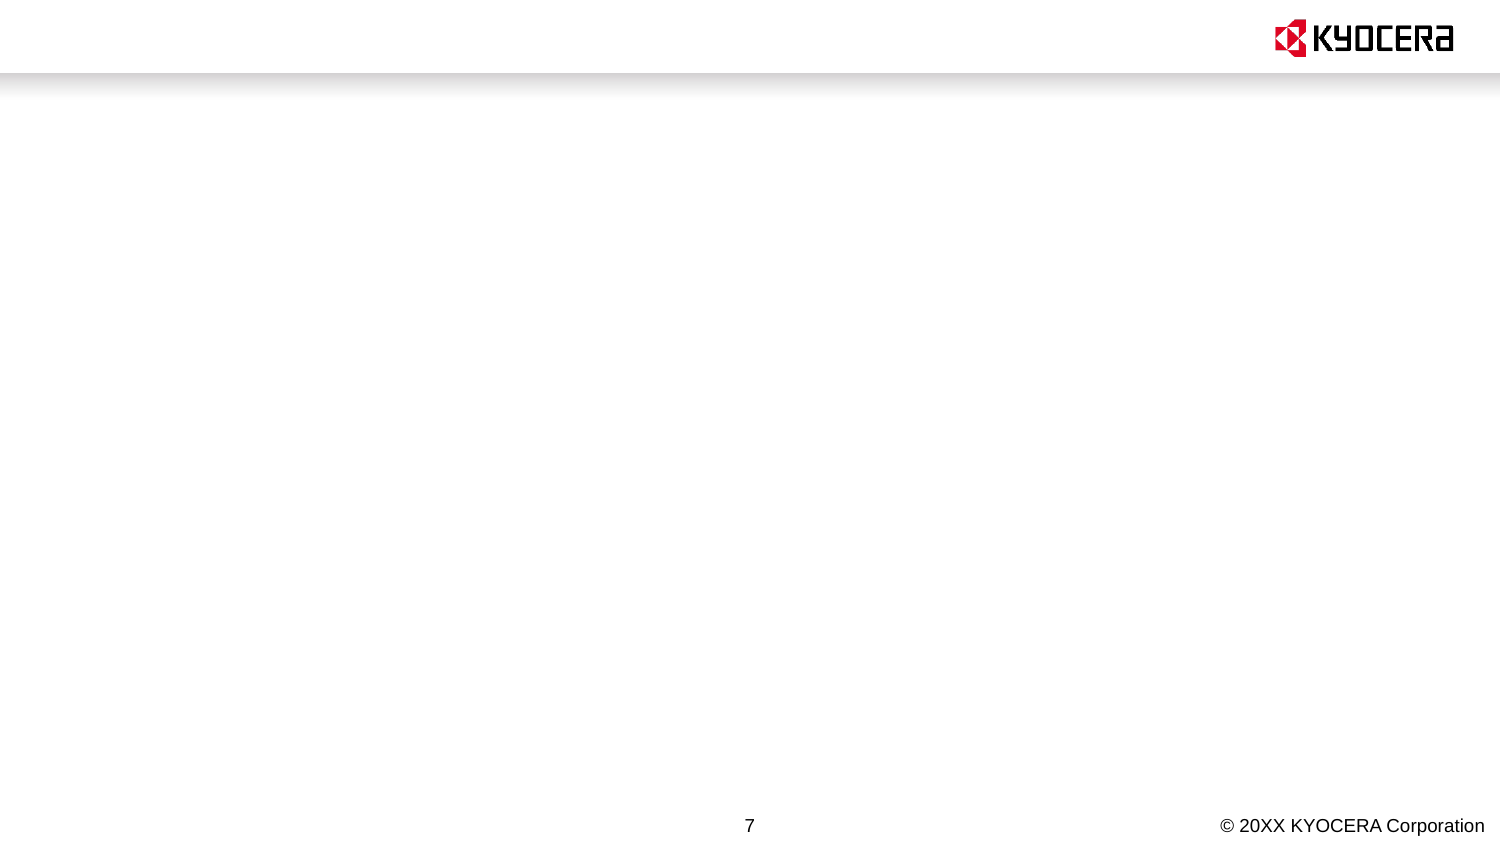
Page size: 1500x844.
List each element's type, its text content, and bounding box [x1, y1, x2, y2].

picture [0, 73, 1500, 100]
picture [1257, 6, 1471, 70]
footer © 20XX KYOCERA Corporation [1056, 798, 1500, 844]
slide_number 7 [685, 798, 815, 844]
